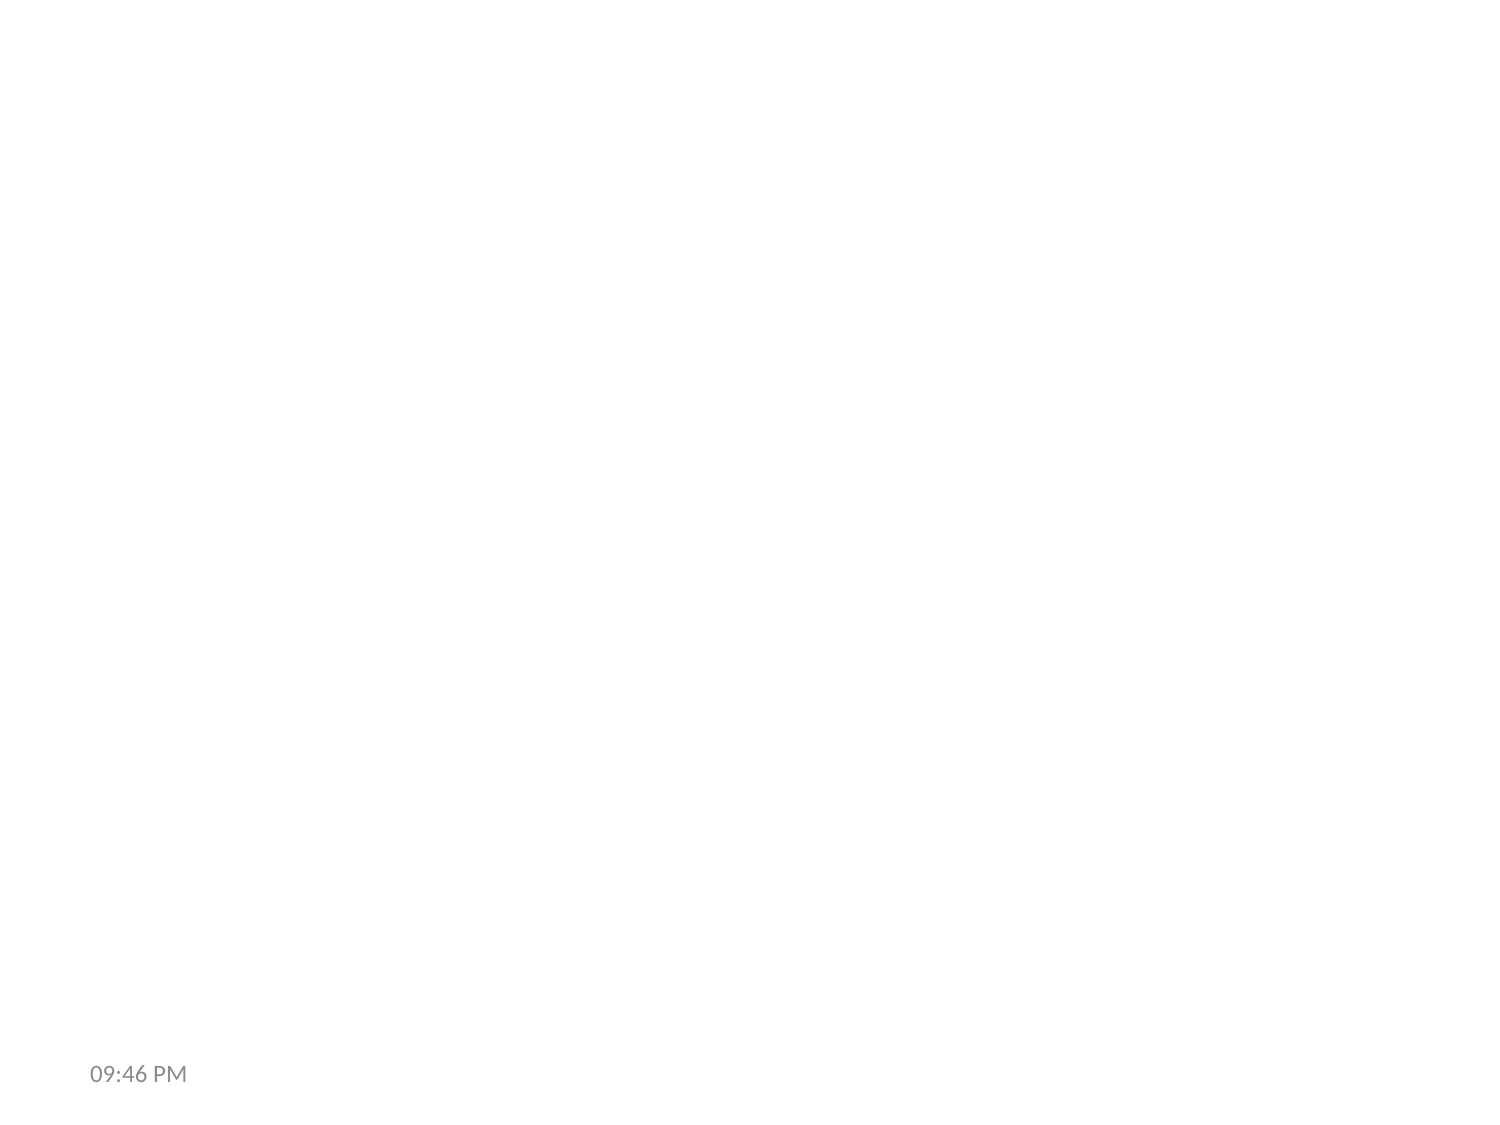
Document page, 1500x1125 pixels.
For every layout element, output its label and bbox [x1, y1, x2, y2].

slide_number [75, 1042, 425, 1103]
